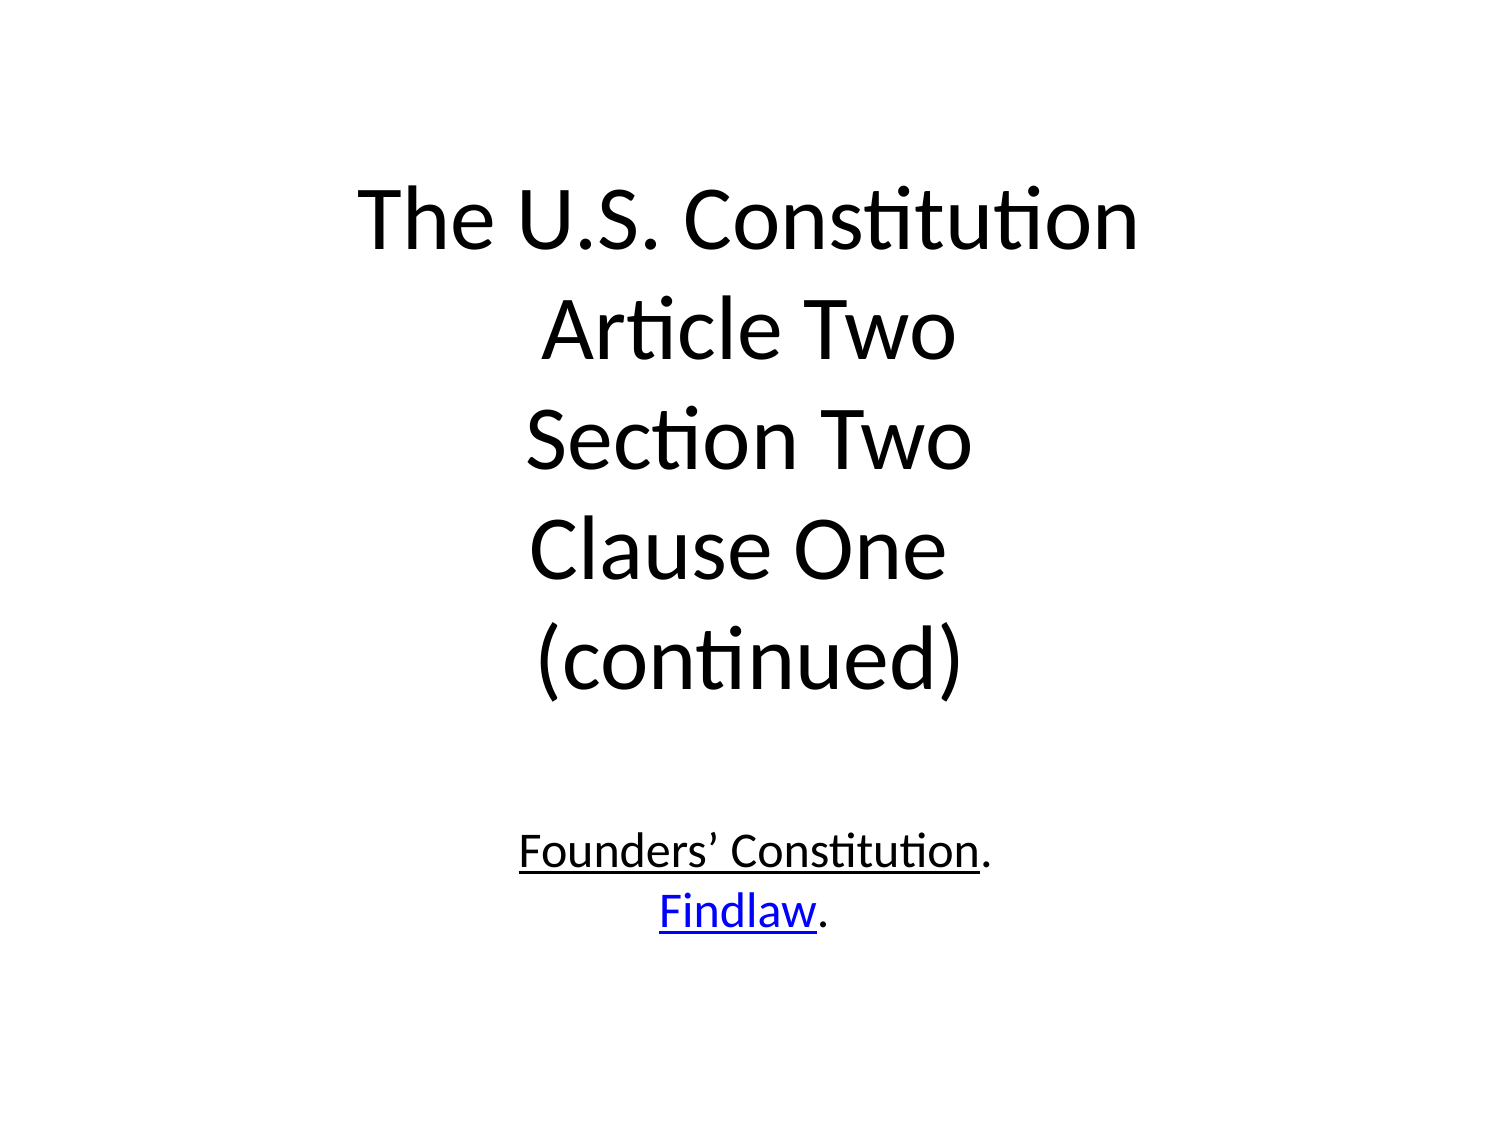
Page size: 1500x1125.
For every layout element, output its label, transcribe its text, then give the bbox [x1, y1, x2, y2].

title The U.S. Constitution Article Two Section Two Clause One (continued) Founders’ Constitution. Findlaw. [74, 44, 1426, 1051]
